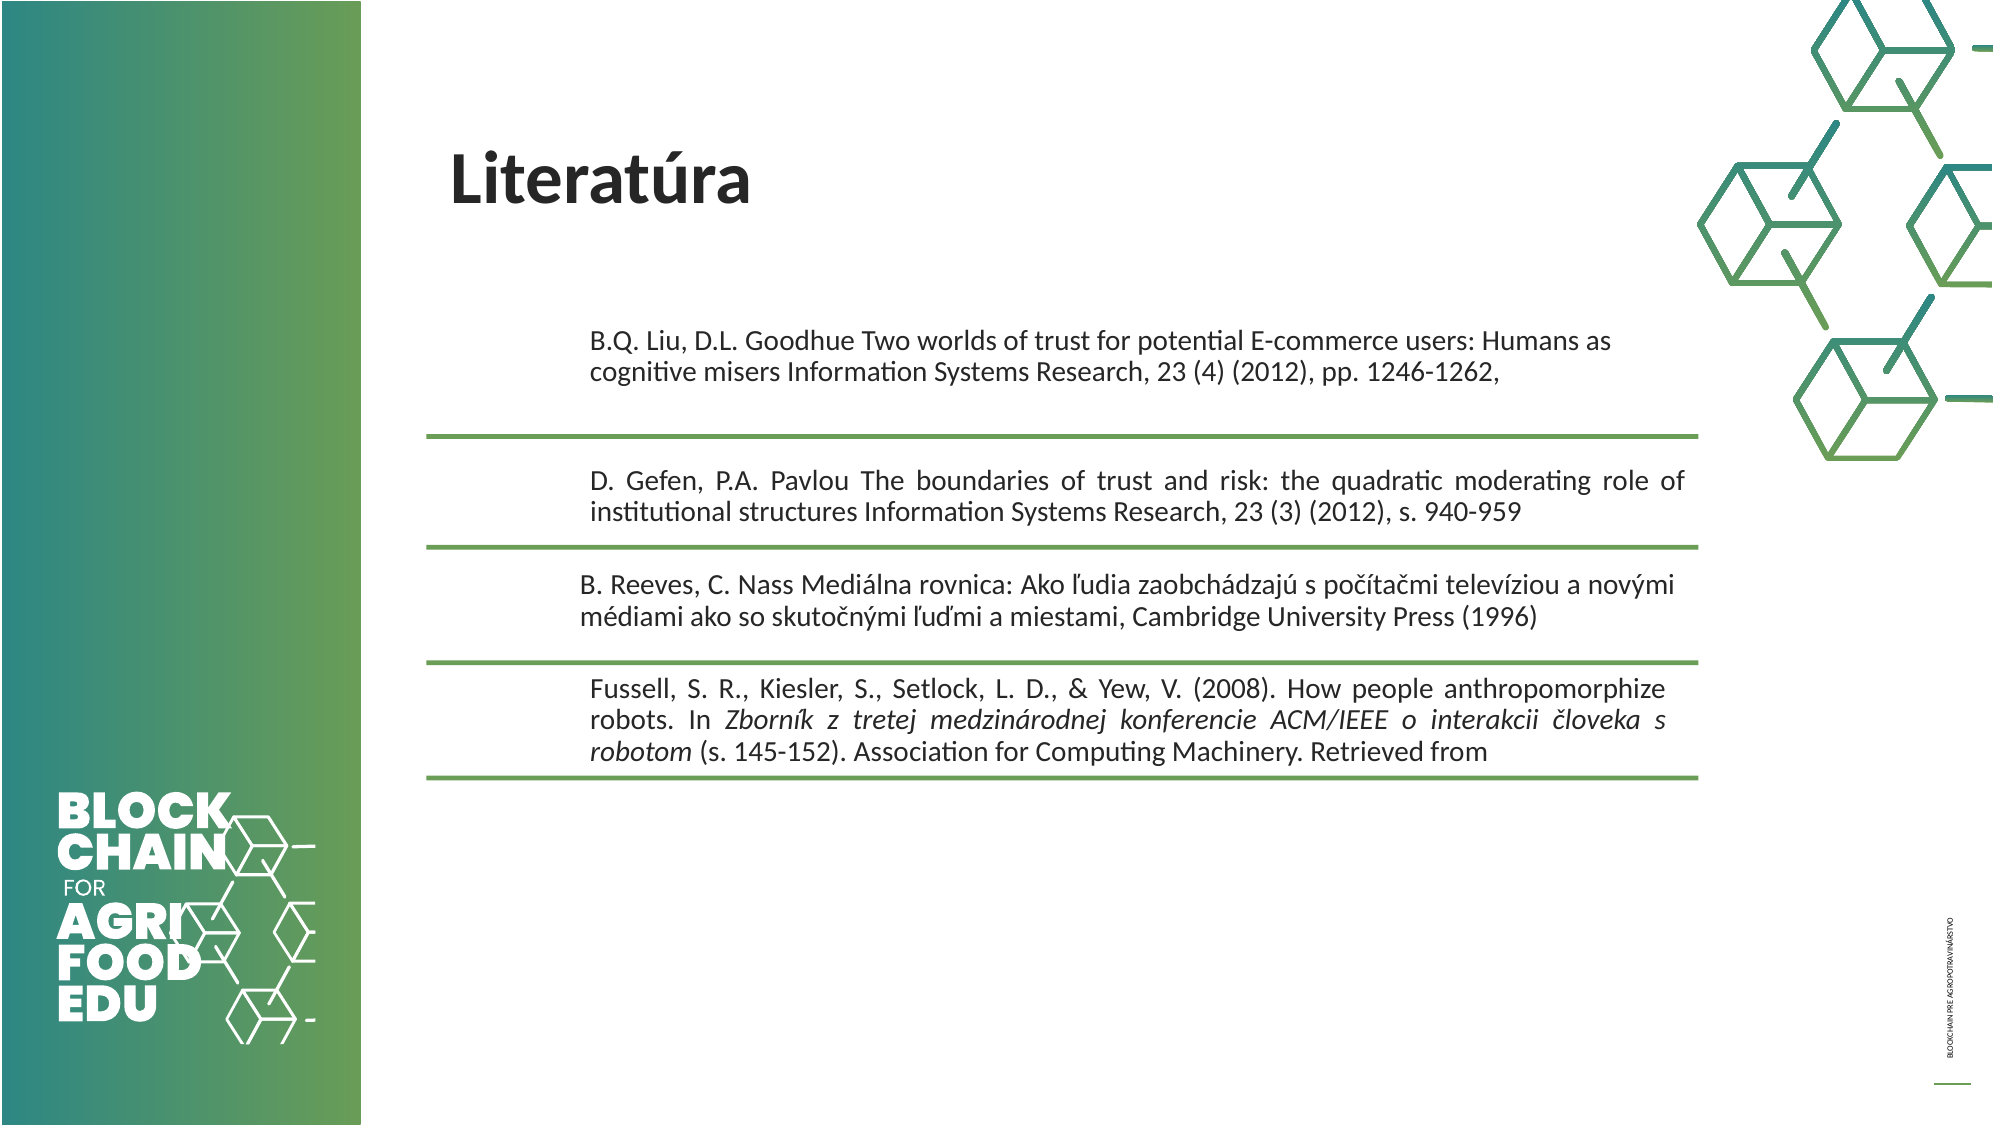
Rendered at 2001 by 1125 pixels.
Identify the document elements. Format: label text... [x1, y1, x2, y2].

list Literatúra [435, 120, 1263, 239]
text_box B.Q. Liu, D.L. Goodhue Two worlds of trust for potential E-commerce users: Humans as cognitive misers Information Systems Research, 23 (4) (2012), pp. 1246-1262, [574, 280, 1720, 485]
list B. Reeves, C. Nass Mediálna rovnica: Ako ľudia zaobchádzajú s počítačmi televíziou a novými médiami ako so skutočnými ľuďmi a miestami, Cambridge University Press (1996) [565, 588, 1691, 666]
text_box D. Gefen, P.A. Pavlou The boundaries of trust and risk: the quadratic moderating role of institutional structures Information Systems Research, 23 (3) (2012), s. 940-959 [575, 483, 1701, 563]
text_box [575, 733, 1755, 938]
text_box Fussell, S. R., Kiesler, S., Setlock, L. D., & Yew, V. (2008). How people anthropomorphize robots. In Zborník z tretej medzinárodnej konferencie ACM/IEEE o interakcii človeka s robotom (s. 145-152). Association for Computing Machinery. Retrieved from [575, 678, 1683, 763]
